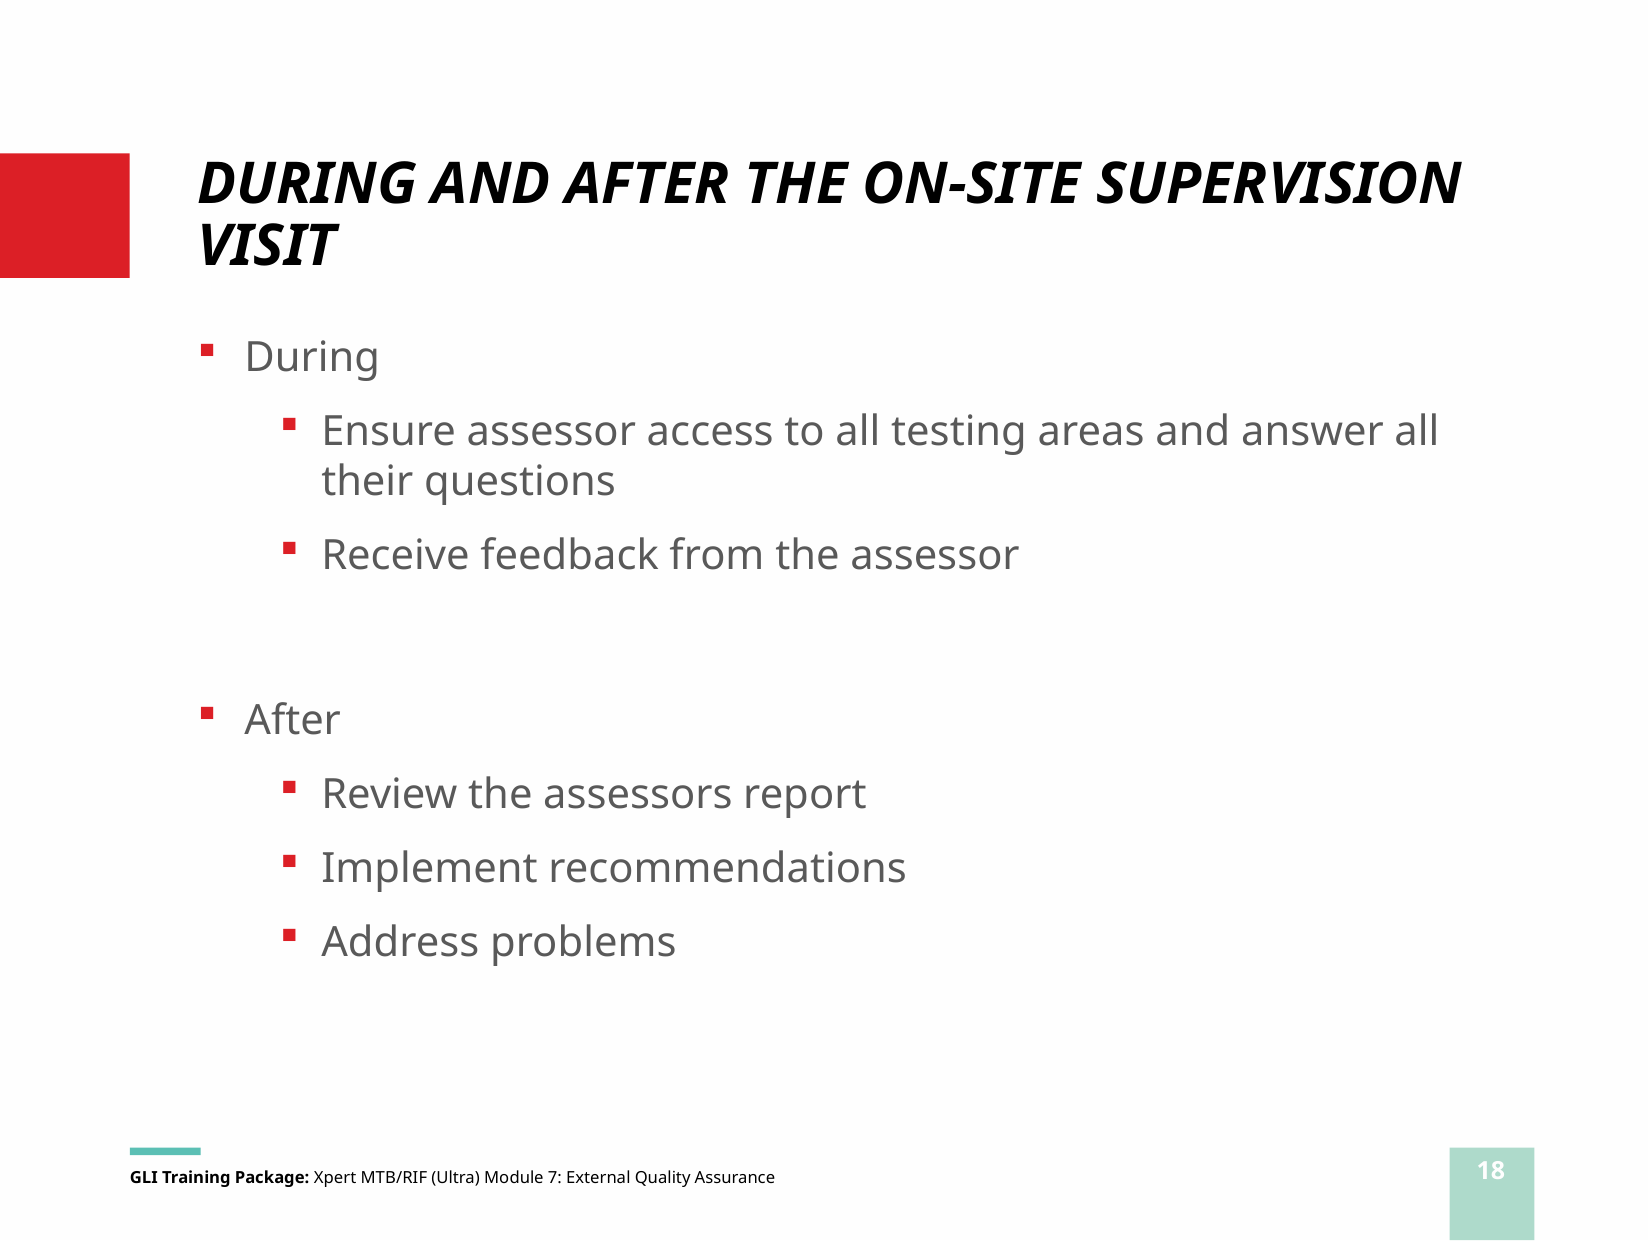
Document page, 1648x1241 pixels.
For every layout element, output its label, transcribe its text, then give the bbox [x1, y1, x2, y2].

list During Ensure assessor access to all testing areas and answer all their questions Receive feedback from the assessor After Review the assessors report Implement recommendations Address problems [197, 330, 1450, 1087]
title DURING AND AFTER THE ON-SITE SUPERVISION VISIT [197, 153, 1522, 278]
